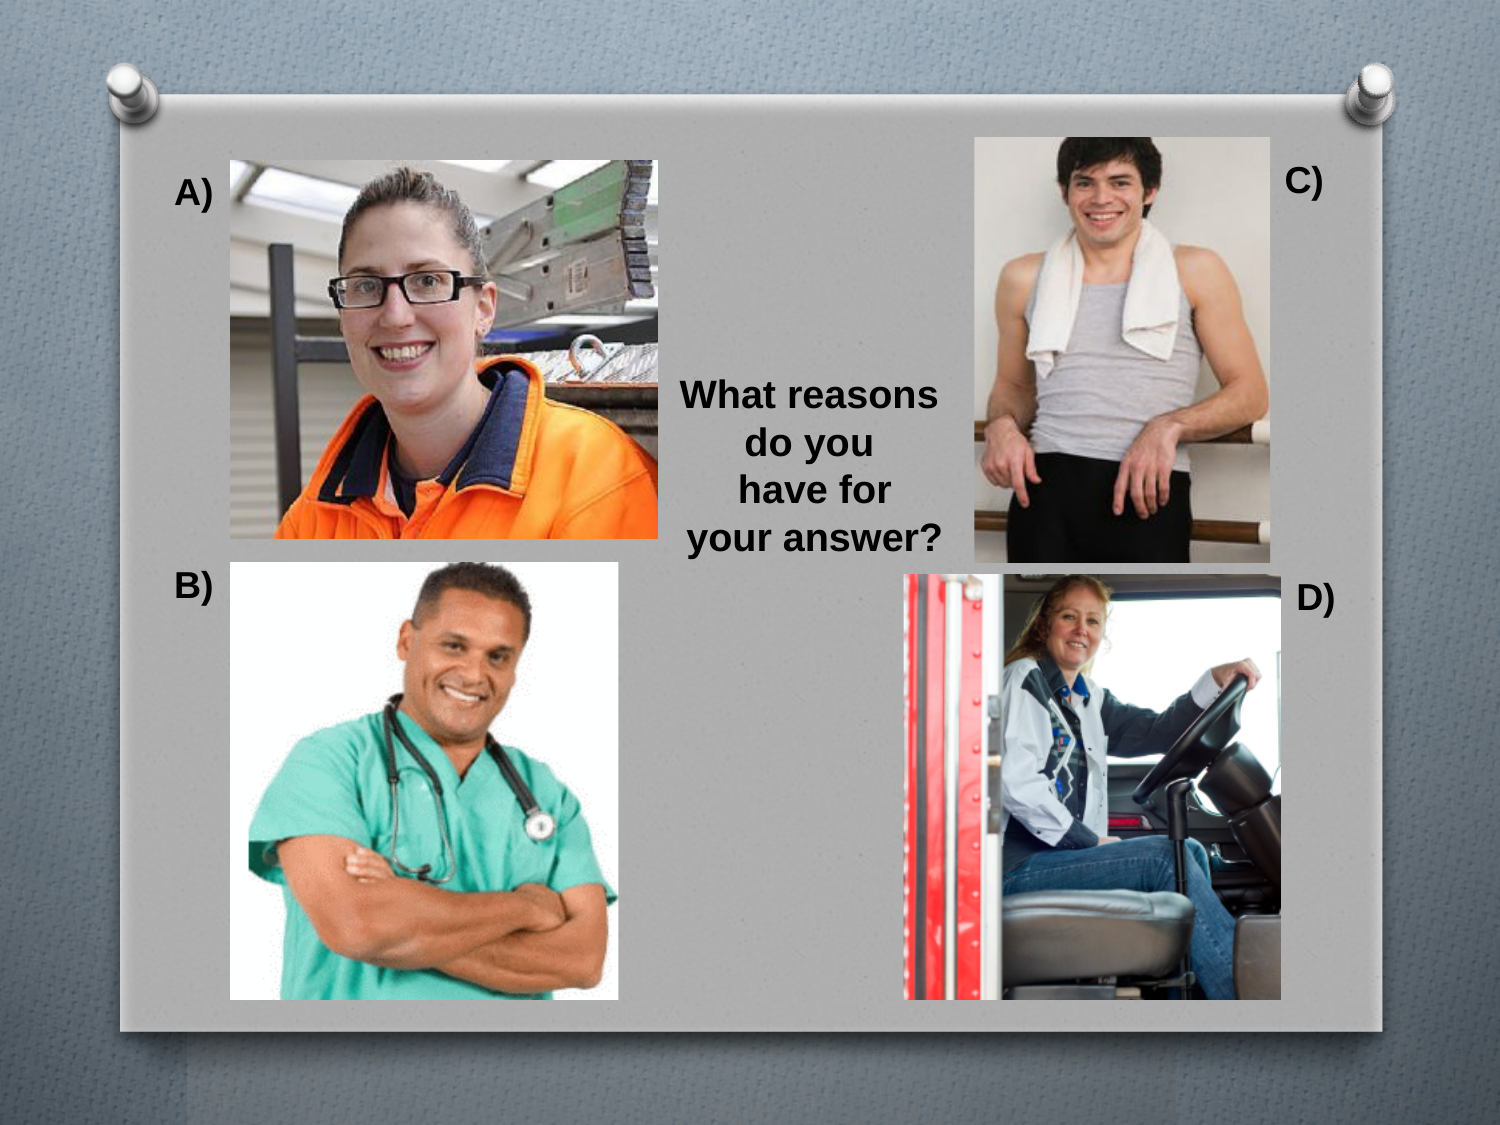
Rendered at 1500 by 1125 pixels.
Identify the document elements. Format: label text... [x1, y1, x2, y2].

picture [75, 31, 197, 152]
text_box A) [159, 160, 225, 221]
picture [903, 573, 1282, 1000]
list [229, 66, 659, 634]
picture [229, 562, 619, 1000]
text_box D) [1281, 565, 1365, 626]
text_box C) [1271, 148, 1341, 209]
text_box B) [159, 553, 225, 614]
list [974, 136, 1271, 563]
picture [1317, 35, 1439, 156]
text_box What reasons do you have for your answer? [659, 361, 975, 567]
